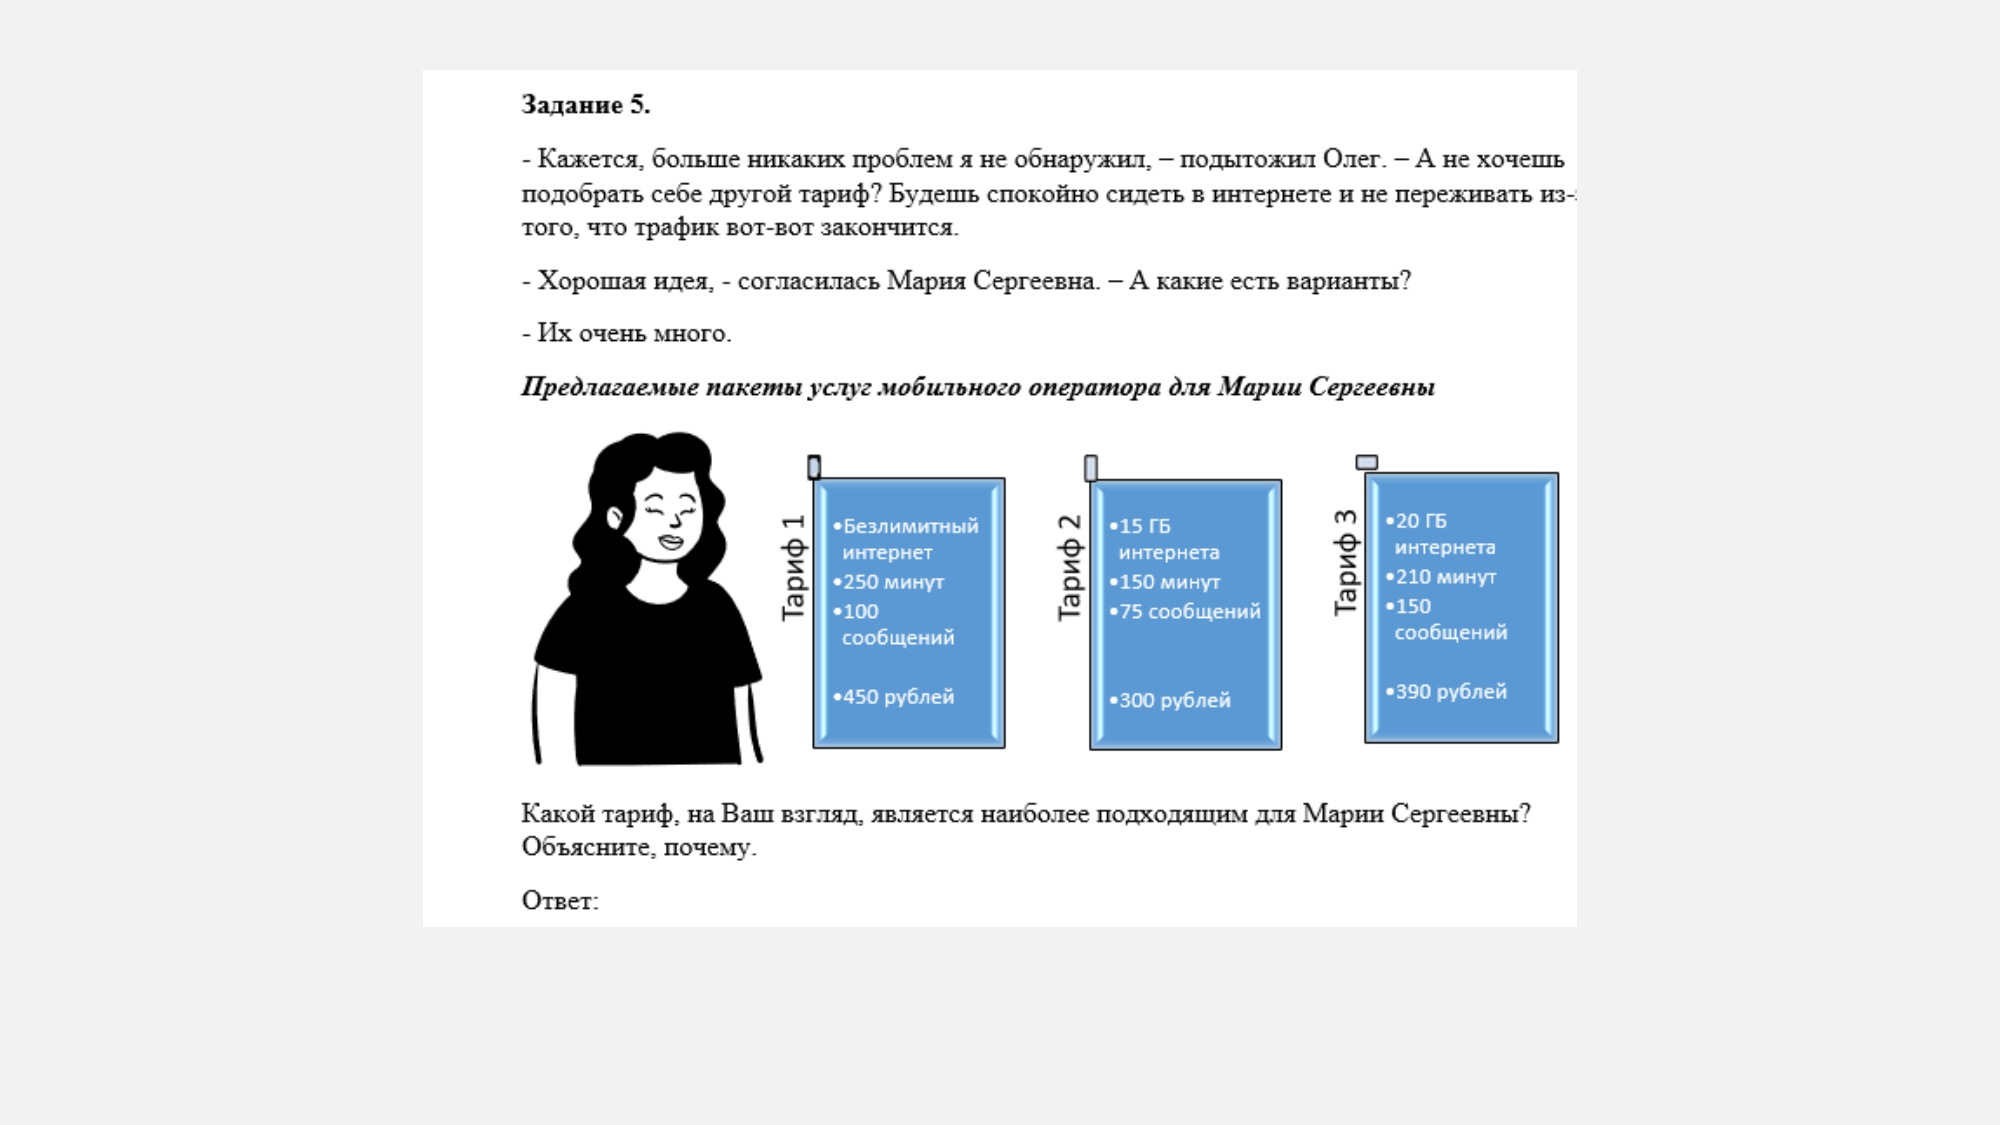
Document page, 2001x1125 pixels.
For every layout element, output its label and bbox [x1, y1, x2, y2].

picture [423, 70, 1577, 927]
